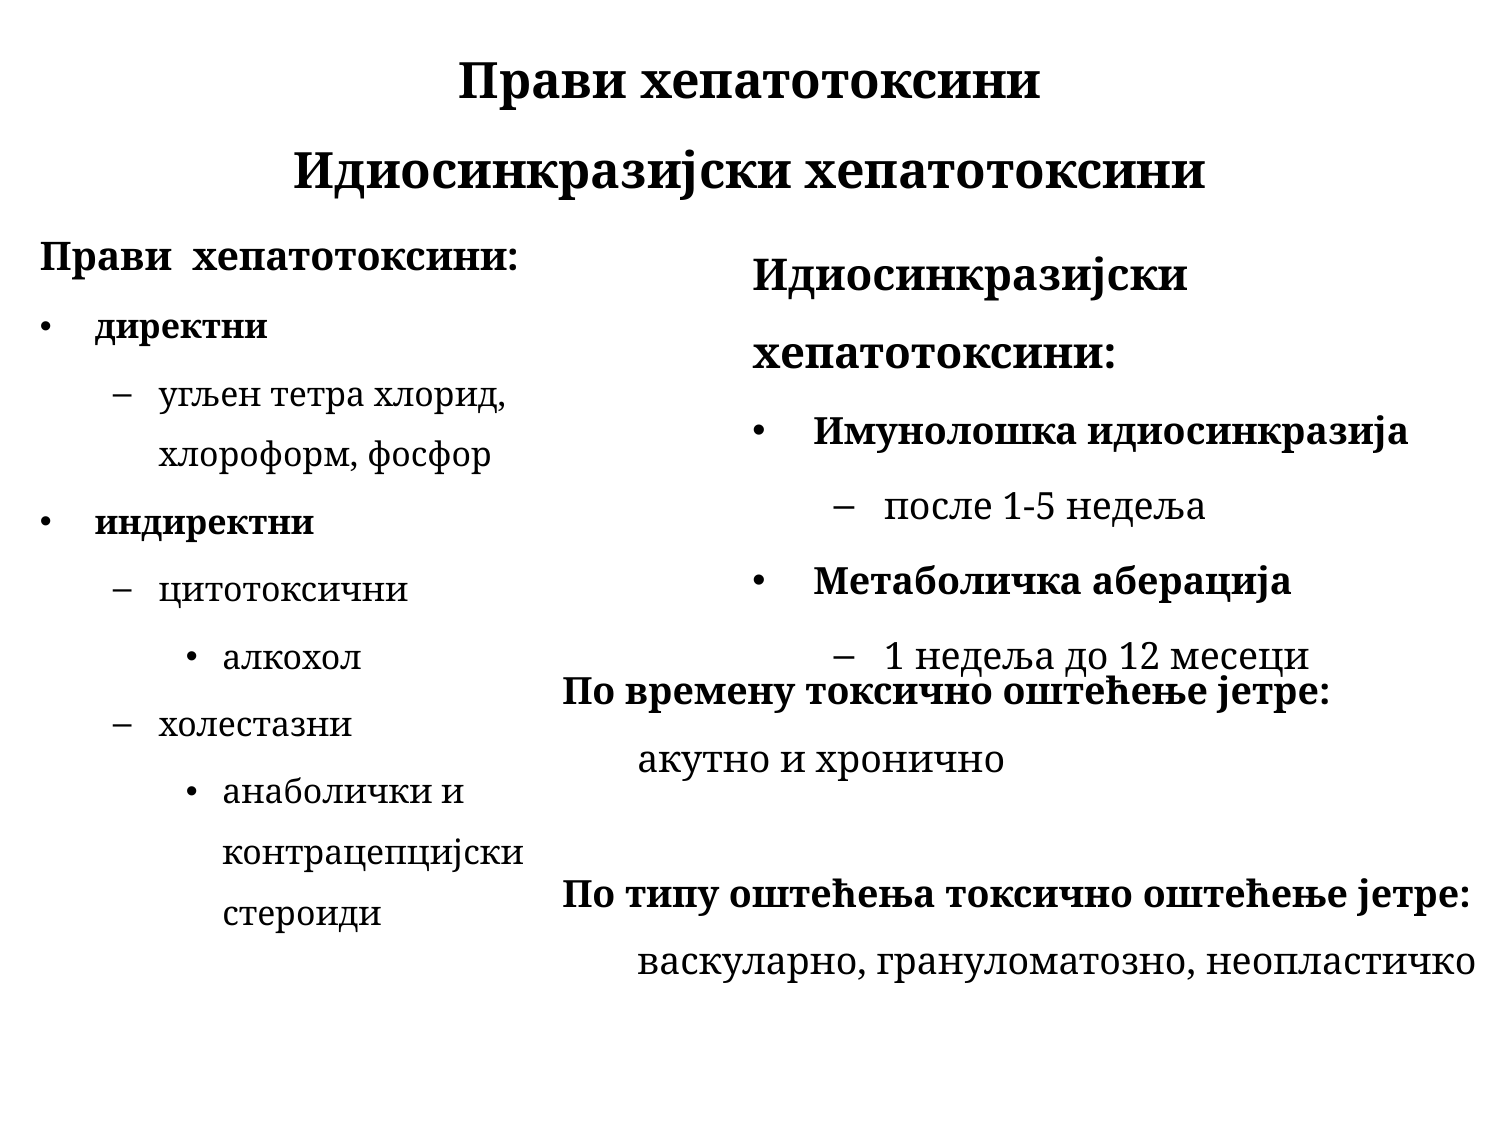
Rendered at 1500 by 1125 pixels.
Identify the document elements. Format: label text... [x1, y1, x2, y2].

text_box По времену токсично оштећење јетре: акутно и хронично По типу оштећења токсично оштећење јетре: васкуларно, грануломатозно, неопластичко [547, 637, 1492, 990]
title Прави хепатотоксини Идиосинкразијски хепатотоксини [75, 45, 1425, 233]
list Идиосинкразијски хепатотоксини: Имунолошка идиосинкразија после 1-5 недеља Метаболичка аберација 1 недеља до 12 месеци [737, 212, 1463, 637]
list Прави хепатотоксини: директни угљен тетра хлорид, хлороформ, фосфор индиректни цитотоксични алкохол холестазни анаболички и контрацепцијски стероиди [24, 200, 688, 943]
